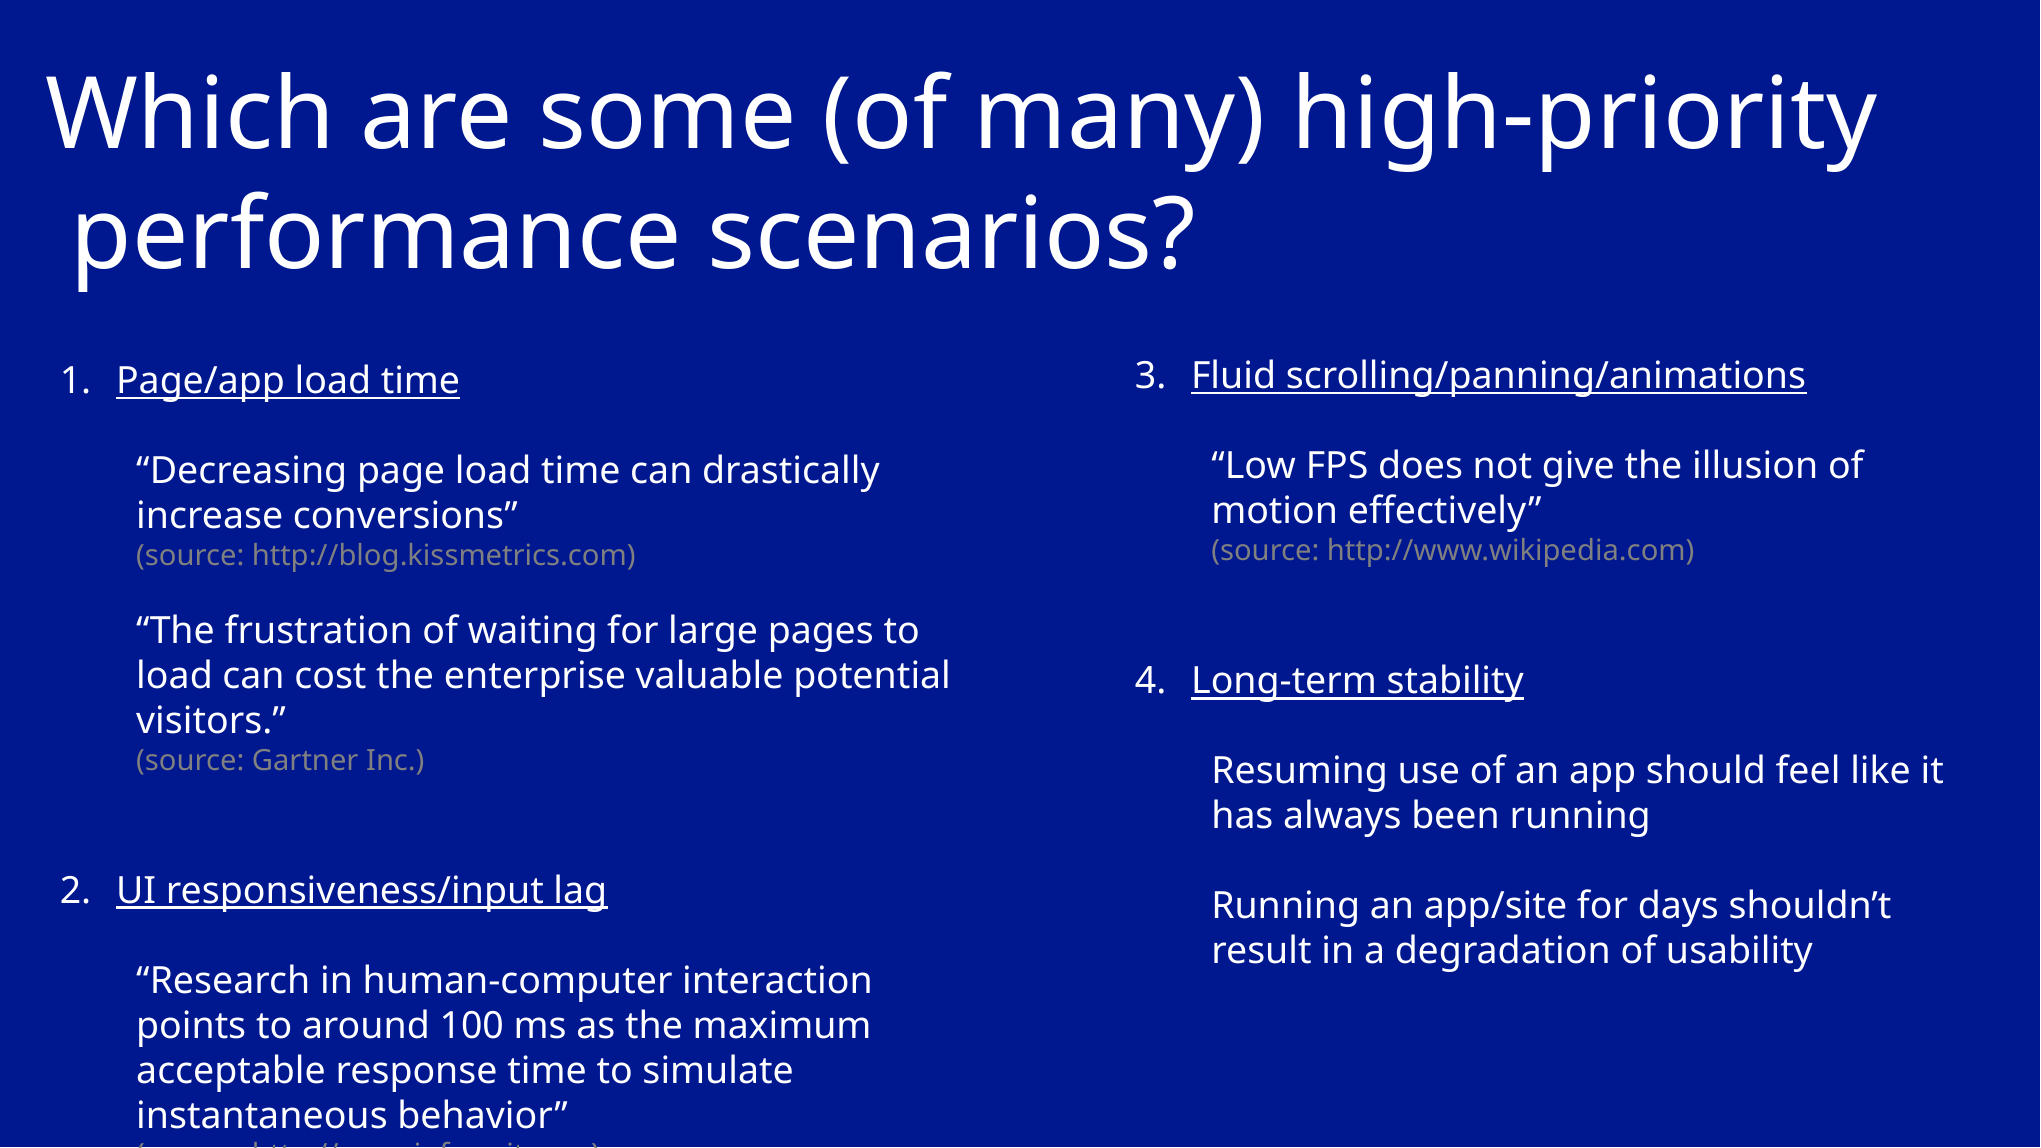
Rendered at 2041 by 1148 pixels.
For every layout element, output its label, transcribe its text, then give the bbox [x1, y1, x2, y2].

text_box Fluid scrolling/panning/animations “Low FPS does not give the illusion of motion effectively” (source: http://www.wikipedia.com) Long-term stability Resuming use of an app should feel like it has always been running Running an app/site for days shouldn’t result in a degradation of usability [1120, 343, 1970, 1069]
title Which are some (of many) high-priority performance scenarios? [761, 48, 1996, 199]
text_box Page/app load time “Decreasing page load time can drastically increase conversions” (source: http://blog.kissmetrics.com) “The frustration of waiting for large pages to load can cost the enterprise valuable potential visitors.” (source: Gartner Inc.) UI responsiveness/input lag “Research in human-computer interaction points to around 100 ms as the maximum acceptable response time to simulate instantaneous behavior” (source: http://www.informit.com) [45, 348, 1008, 1148]
text_box [10, 0, 761, 317]
